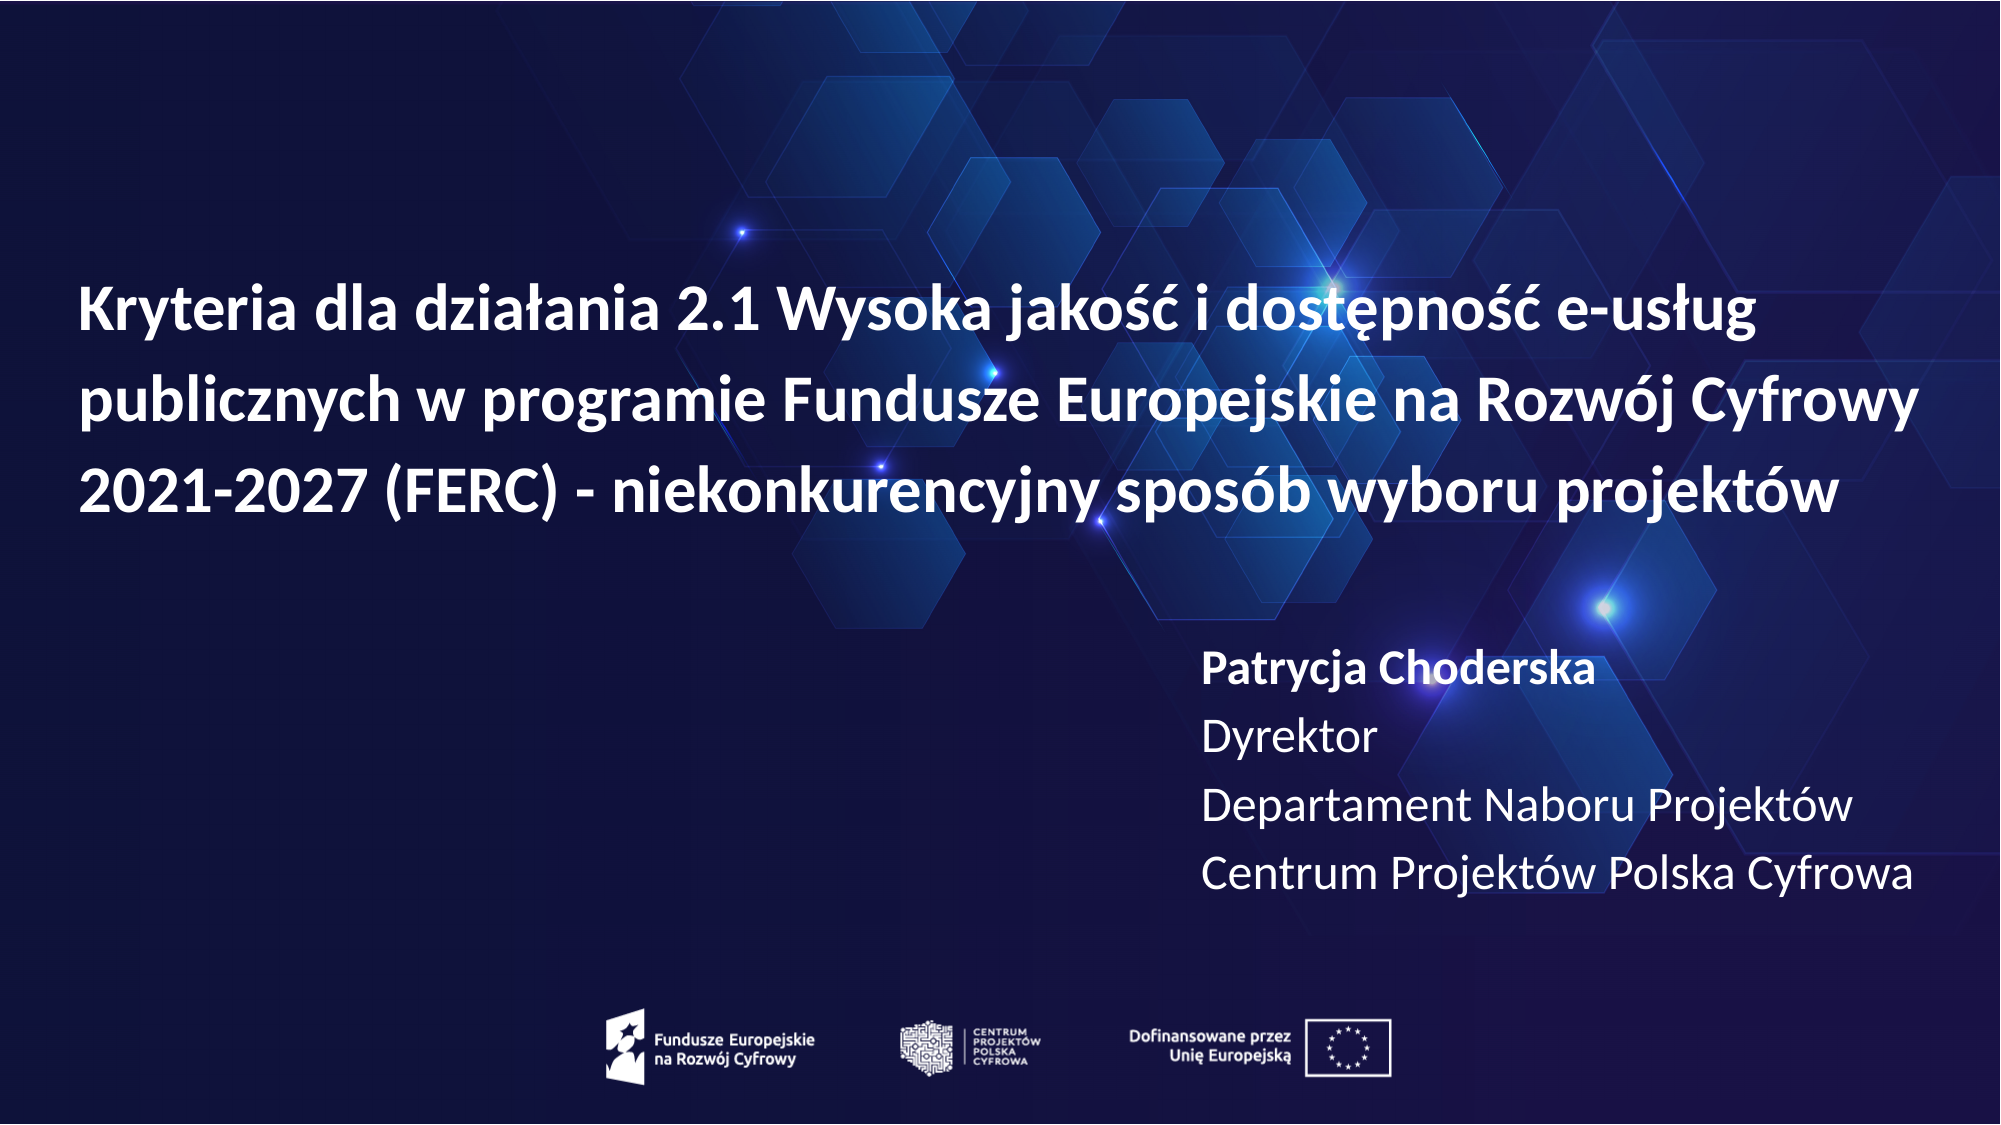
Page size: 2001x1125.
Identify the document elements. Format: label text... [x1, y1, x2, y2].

picture [0, 1, 2000, 262]
subtitle Patrycja Choderska Dyrektor Departament Naboru Projektów Centrum Projektów Polska Cyfrowa [807, 618, 2000, 890]
title Kryteria dla działania 2.1 Wysoka jakość i dostępność e-usług publicznych w programie Fundusze Europejskie na Rozwój Cyfrowy 2021-2027 (FERC) - niekonkurencyjny sposób wyboru projektów [0, 262, 2000, 534]
picture [0, 534, 2000, 1124]
